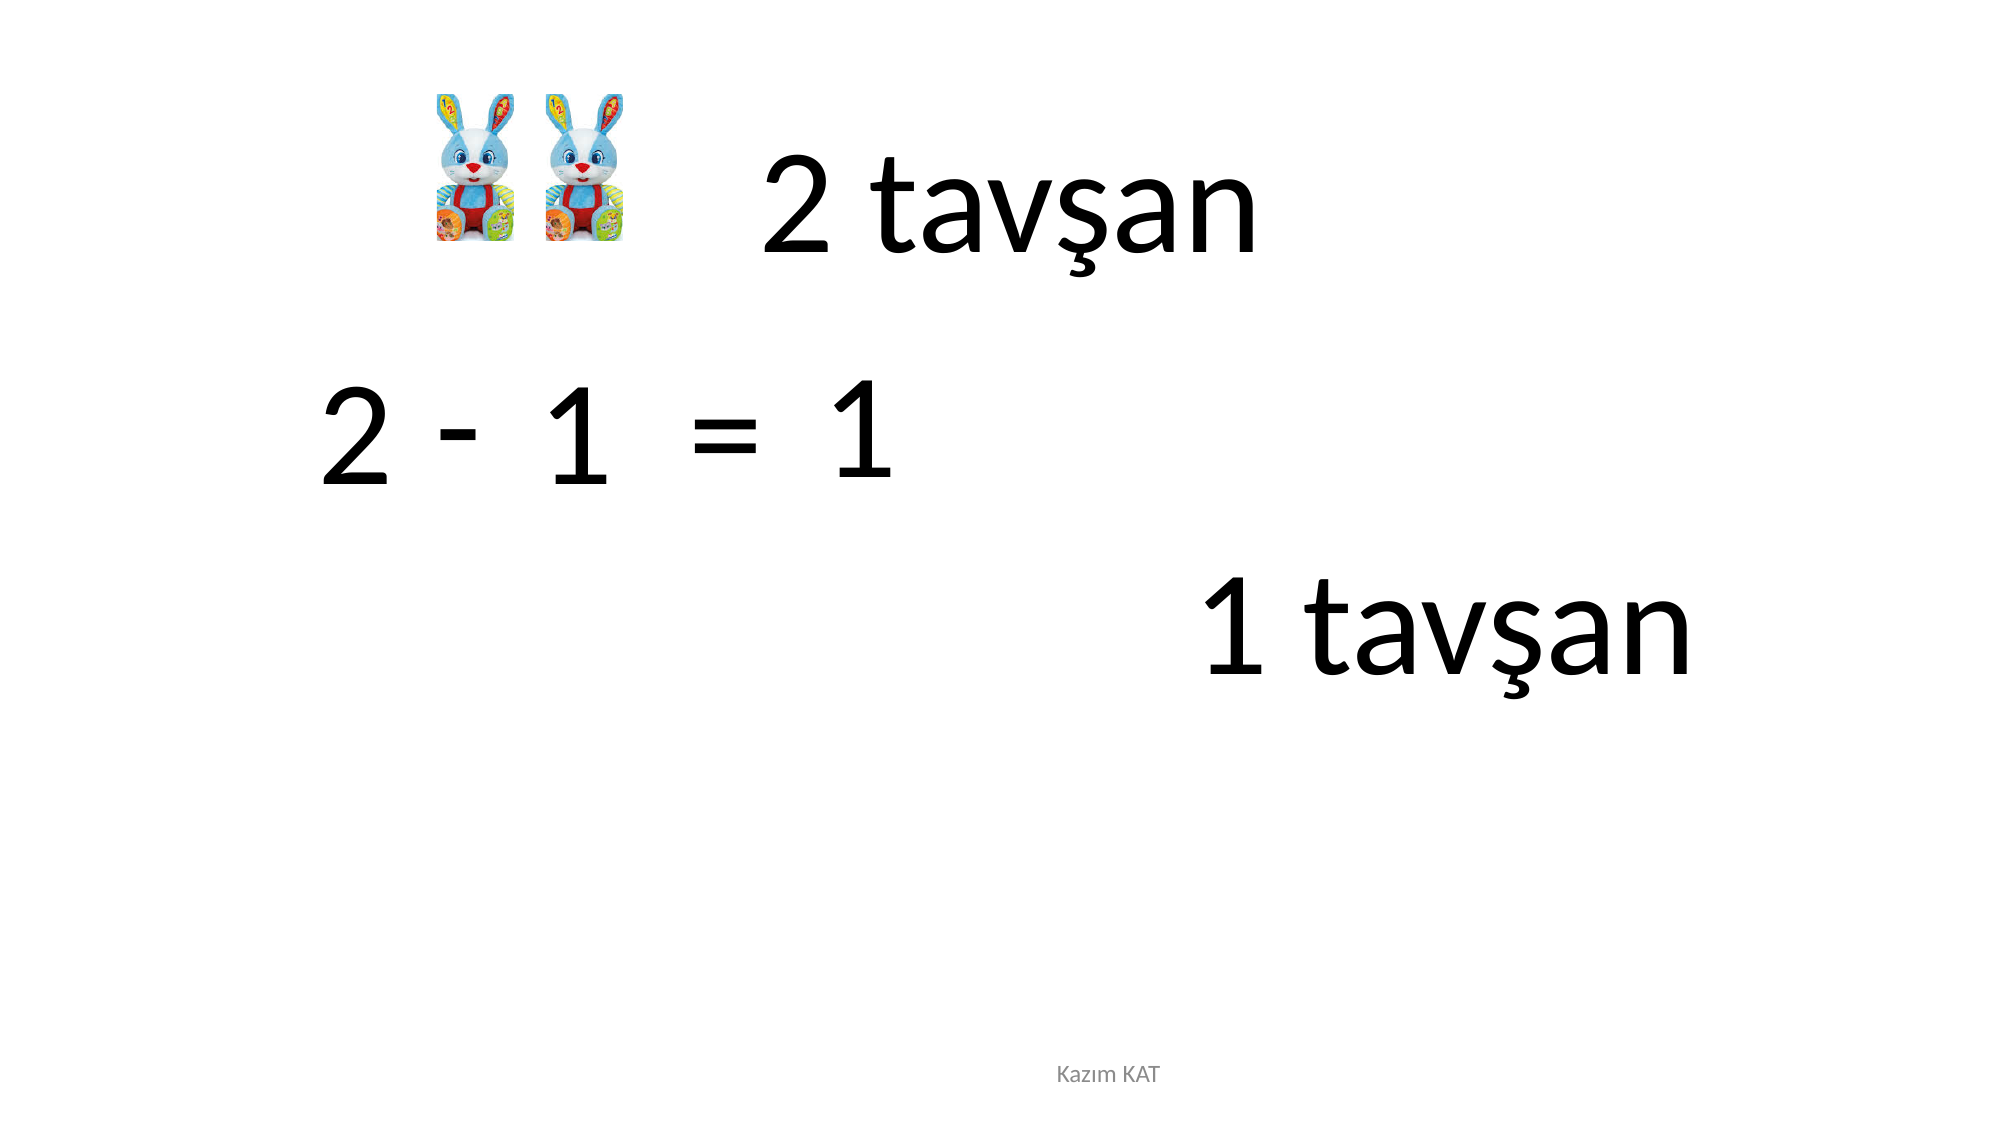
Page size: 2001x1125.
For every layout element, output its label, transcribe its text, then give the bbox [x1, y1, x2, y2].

text_box 2 [302, 326, 462, 522]
text_box = [674, 326, 784, 522]
text_box - [420, 319, 530, 515]
picture [545, 94, 623, 241]
text_box 1 tavşan [1177, 516, 1835, 712]
picture [436, 94, 514, 241]
text_box 2 tavşan [743, 94, 1401, 290]
text_box 1 [522, 326, 674, 522]
footer Kazım KAT [662, 1042, 1556, 1103]
text_box 1 [806, 319, 901, 515]
